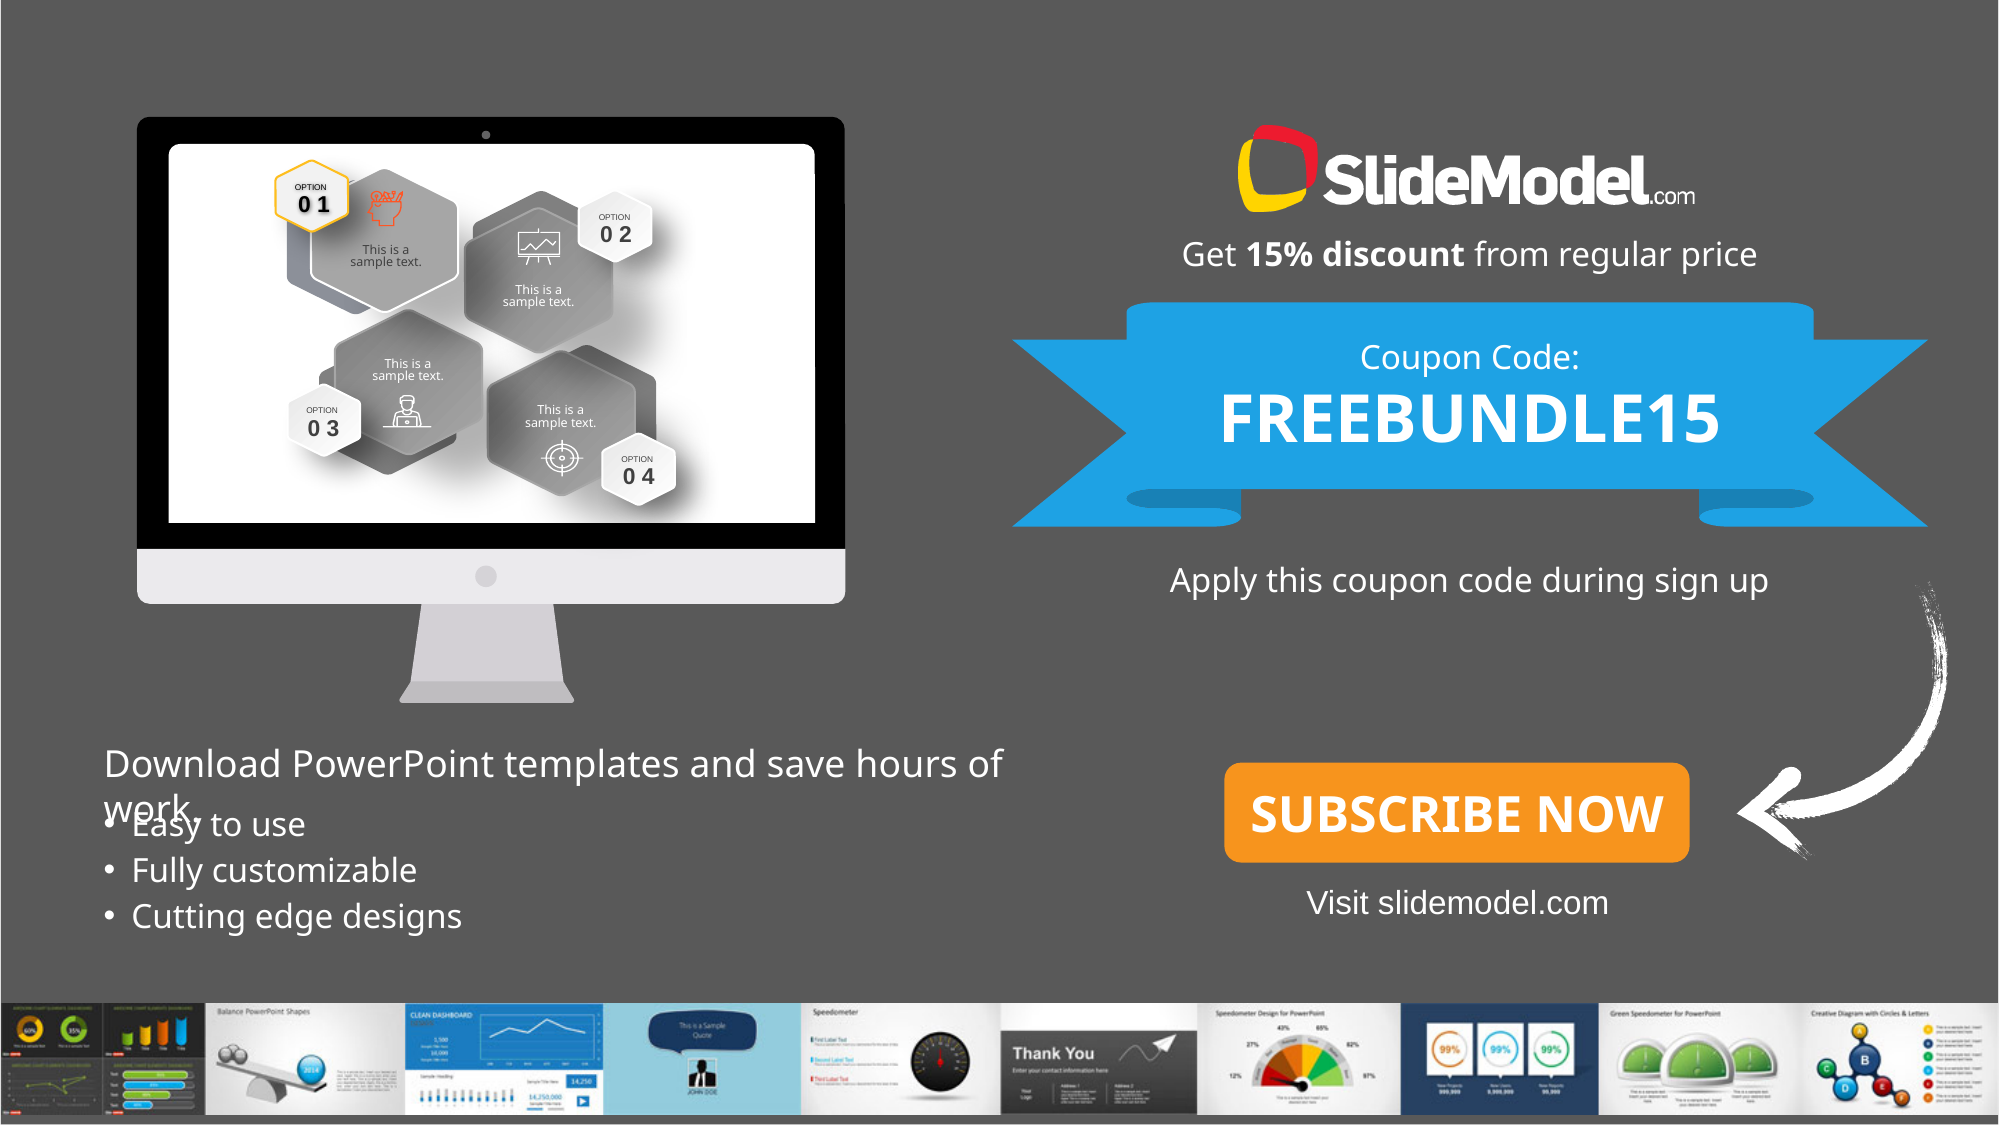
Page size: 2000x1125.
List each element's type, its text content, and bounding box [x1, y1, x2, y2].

text_box [1012, 302, 1929, 527]
text_box Get 15% discount from regular price [1058, 225, 1882, 280]
text_box Easy to use Fully customizable Cutting edge designs [88, 838, 863, 943]
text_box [275, 160, 676, 505]
text_box [0, 0, 2000, 1003]
text_box [1929, 587, 1937, 601]
text_box Apply this coupon code during sign up [1129, 551, 1811, 607]
text_box SUBSCRIBE NOW [1222, 760, 1692, 865]
picture [1237, 125, 1696, 213]
text_box Download PowerPoint templates and save hours of work. [88, 732, 1059, 838]
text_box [136, 116, 846, 704]
text_box Visit slidemodel.com [1247, 874, 1669, 928]
text_box [1736, 594, 1949, 861]
text_box Coupon Code: FREEBUNDLE15 [1173, 328, 1768, 464]
picture [0, 1003, 1999, 1115]
